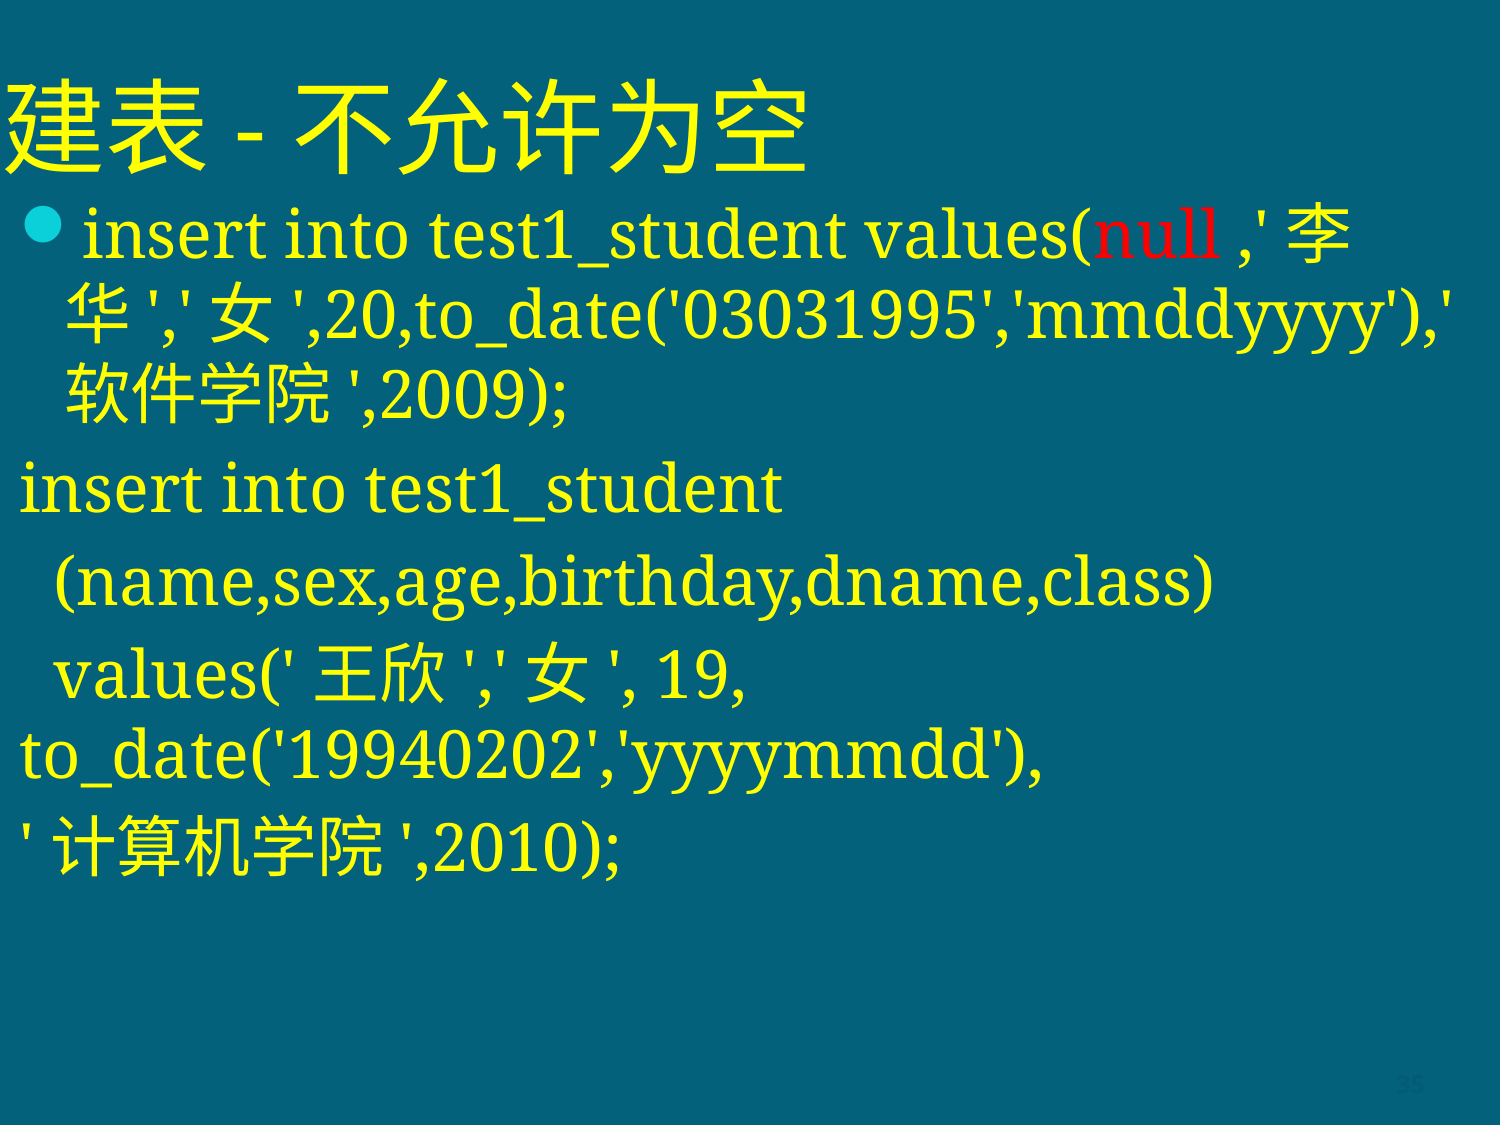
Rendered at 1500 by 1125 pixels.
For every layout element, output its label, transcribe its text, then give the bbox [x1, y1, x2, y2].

title 建表-不允许为空 [0, 0, 1500, 188]
list insert into test1_student values(null ,'李华','女',20,to_date('03031995','mmddyyyy'),'软件学院',2009); insert into test1_student (name,sex,age,birthday,dname,class) values('王欣','女', 19, to_date('19940202','yyyymmdd'), '计算机学院',2010); [4, 184, 1500, 1125]
